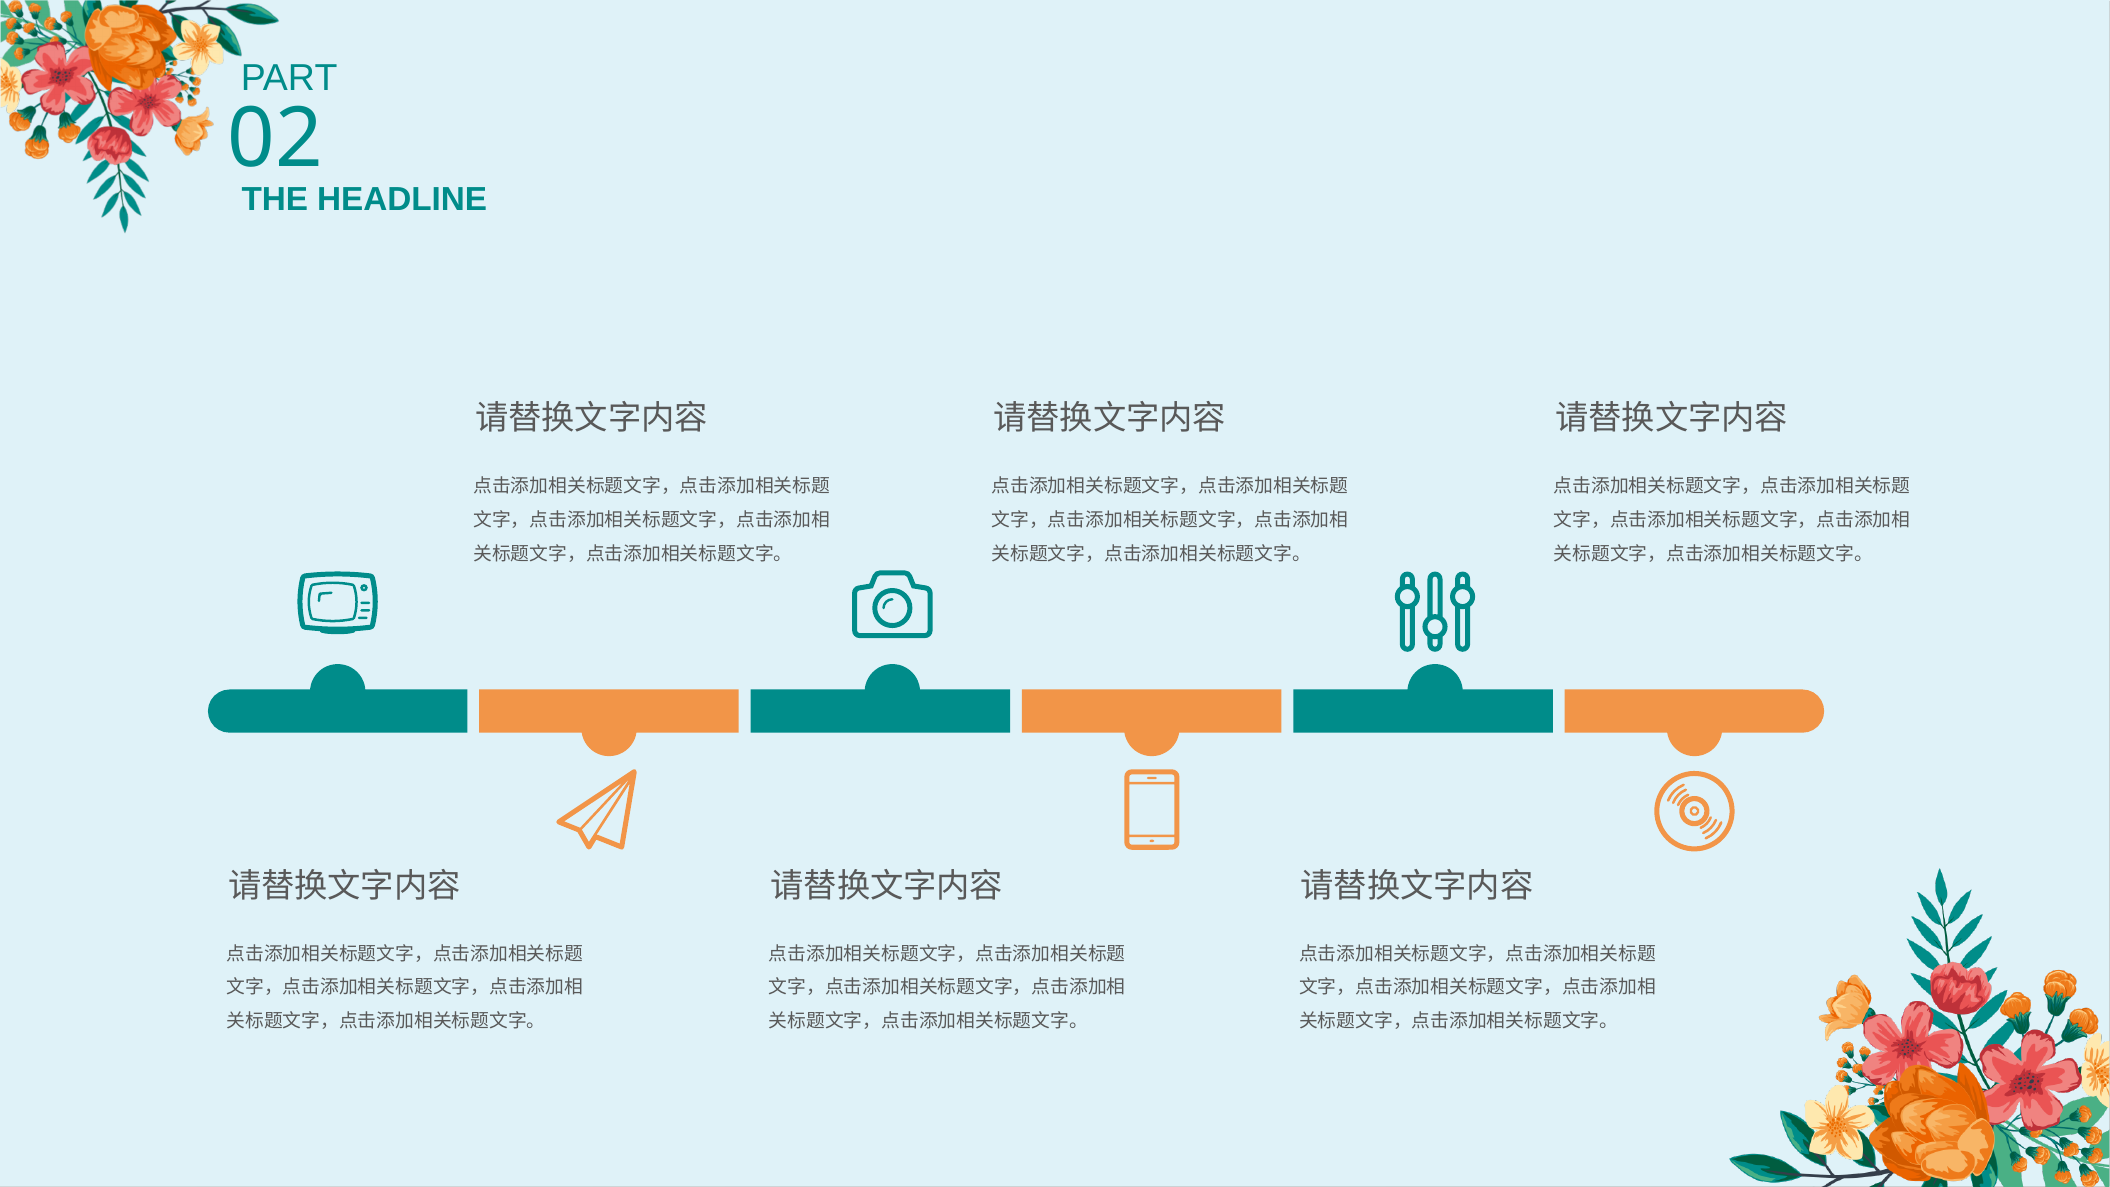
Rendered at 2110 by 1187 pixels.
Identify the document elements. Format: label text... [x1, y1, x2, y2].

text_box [1293, 664, 1553, 733]
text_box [207, 664, 468, 733]
text_box THE HEADLINE [226, 170, 503, 225]
text_box 请替换文字内容 [755, 856, 1019, 912]
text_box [1394, 571, 1476, 652]
text_box 02 [213, 75, 338, 191]
text_box [556, 769, 637, 850]
text_box 点击添加相关标题文字，点击添加相关标题文字，点击添加相关标题文字，点击添加相关标题文字，点击添加相关标题文字。 [1284, 922, 1672, 1039]
text_box 请替换文字内容 [1286, 856, 1549, 912]
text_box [1124, 769, 1180, 850]
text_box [297, 571, 378, 635]
picture [1, 1, 281, 239]
text_box 点击添加相关标题文字，点击添加相关标题文字，点击添加相关标题文字，点击添加相关标题文字，点击添加相关标题文字。 [458, 455, 846, 571]
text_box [479, 689, 739, 757]
text_box 点击添加相关标题文字，点击添加相关标题文字，点击添加相关标题文字，点击添加相关标题文字，点击添加相关标题文字。 [211, 922, 599, 1039]
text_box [1654, 770, 1735, 852]
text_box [1021, 689, 1282, 757]
picture [1725, 859, 2110, 1187]
text_box 请替换文字内容 [978, 388, 1242, 444]
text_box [750, 664, 1011, 733]
text_box 请替换文字内容 [460, 388, 723, 444]
text_box 请替换文字内容 [213, 856, 476, 912]
text_box 点击添加相关标题文字，点击添加相关标题文字，点击添加相关标题文字，点击添加相关标题文字，点击添加相关标题文字。 [754, 922, 1142, 1039]
text_box PART [226, 45, 353, 106]
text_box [852, 570, 933, 639]
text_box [1564, 689, 1825, 757]
text_box 点击添加相关标题文字，点击添加相关标题文字，点击添加相关标题文字，点击添加相关标题文字，点击添加相关标题文字。 [1538, 455, 1927, 571]
text_box 请替换文字内容 [1540, 388, 1804, 444]
text_box 点击添加相关标题文字，点击添加相关标题文字，点击添加相关标题文字，点击添加相关标题文字，点击添加相关标题文字。 [976, 455, 1364, 571]
